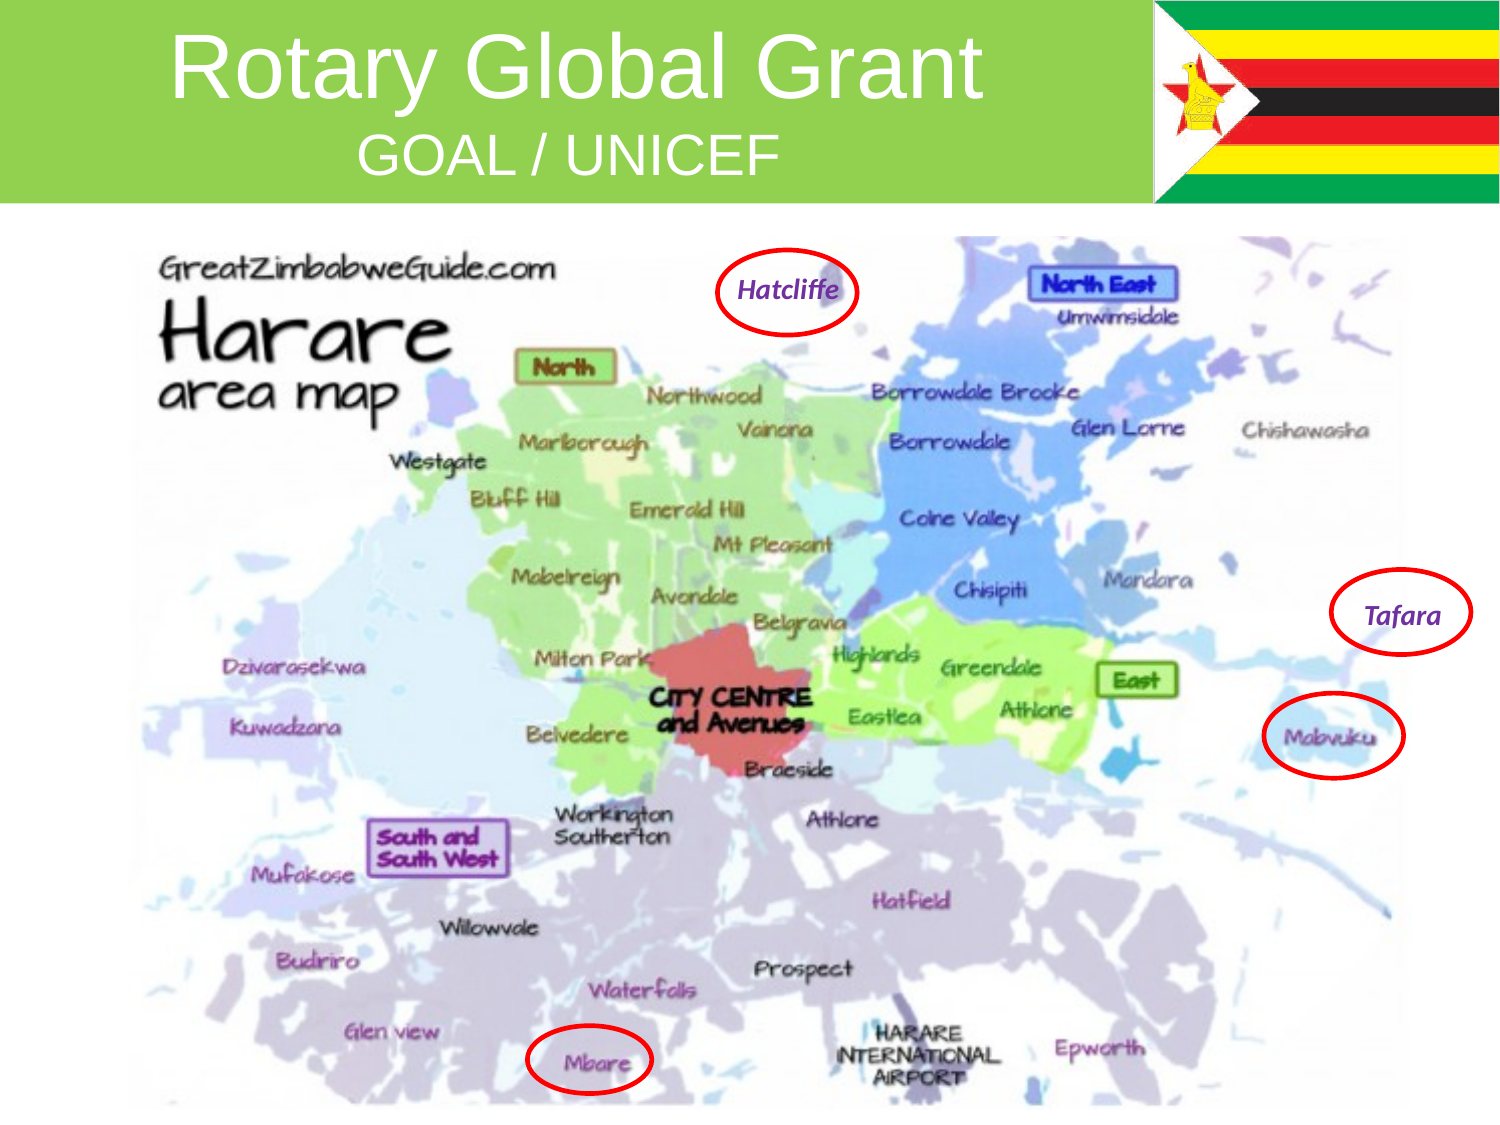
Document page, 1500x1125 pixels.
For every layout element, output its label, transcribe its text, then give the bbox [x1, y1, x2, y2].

text_box [1412, 639, 1457, 656]
text_box Tafara [1412, 589, 1471, 639]
text_box [1412, 568, 1462, 589]
picture [125, 236, 1412, 1110]
text_box [0, 0, 1153, 204]
text_box Rotary Global Grant GOAL / UNICEF [81, 0, 1072, 195]
picture [1153, 0, 1500, 204]
